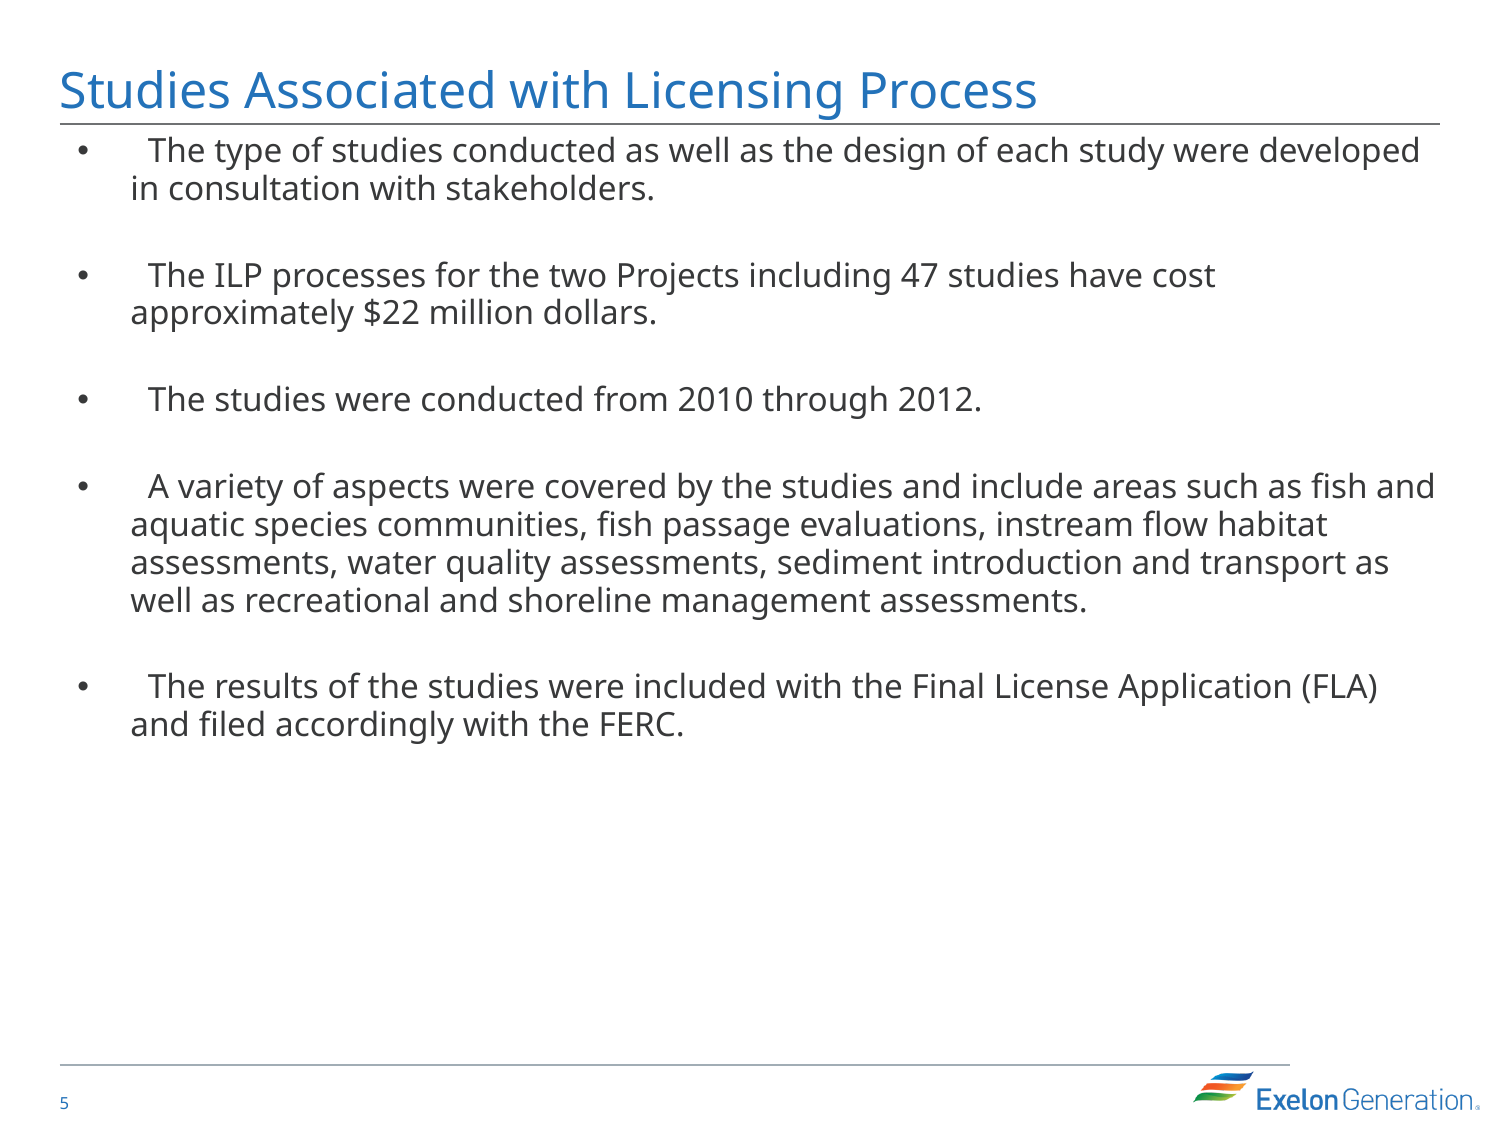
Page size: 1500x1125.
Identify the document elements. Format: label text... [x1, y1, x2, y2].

picture [1193, 1071, 1480, 1110]
list The type of studies conducted as well as the design of each study were developed in consultation with stakeholders. The ILP processes for the two Projects including 47 studies have cost approximately $22 million dollars. The studies were conducted from 2010 through 2012. A variety of aspects were covered by the studies and include areas such as fish and aquatic species communities, fish passage evaluations, instream flow habitat assessments, water quality assessments, sediment introduction and transport as well as recreational and shoreline management assessments. The results of the studies were included with the Final License Application (FLA) and filed accordingly with the FERC. [59, 132, 1440, 896]
title Studies Associated with Licensing Process [59, 0, 1440, 120]
slide_number 4 [59, 1086, 116, 1122]
